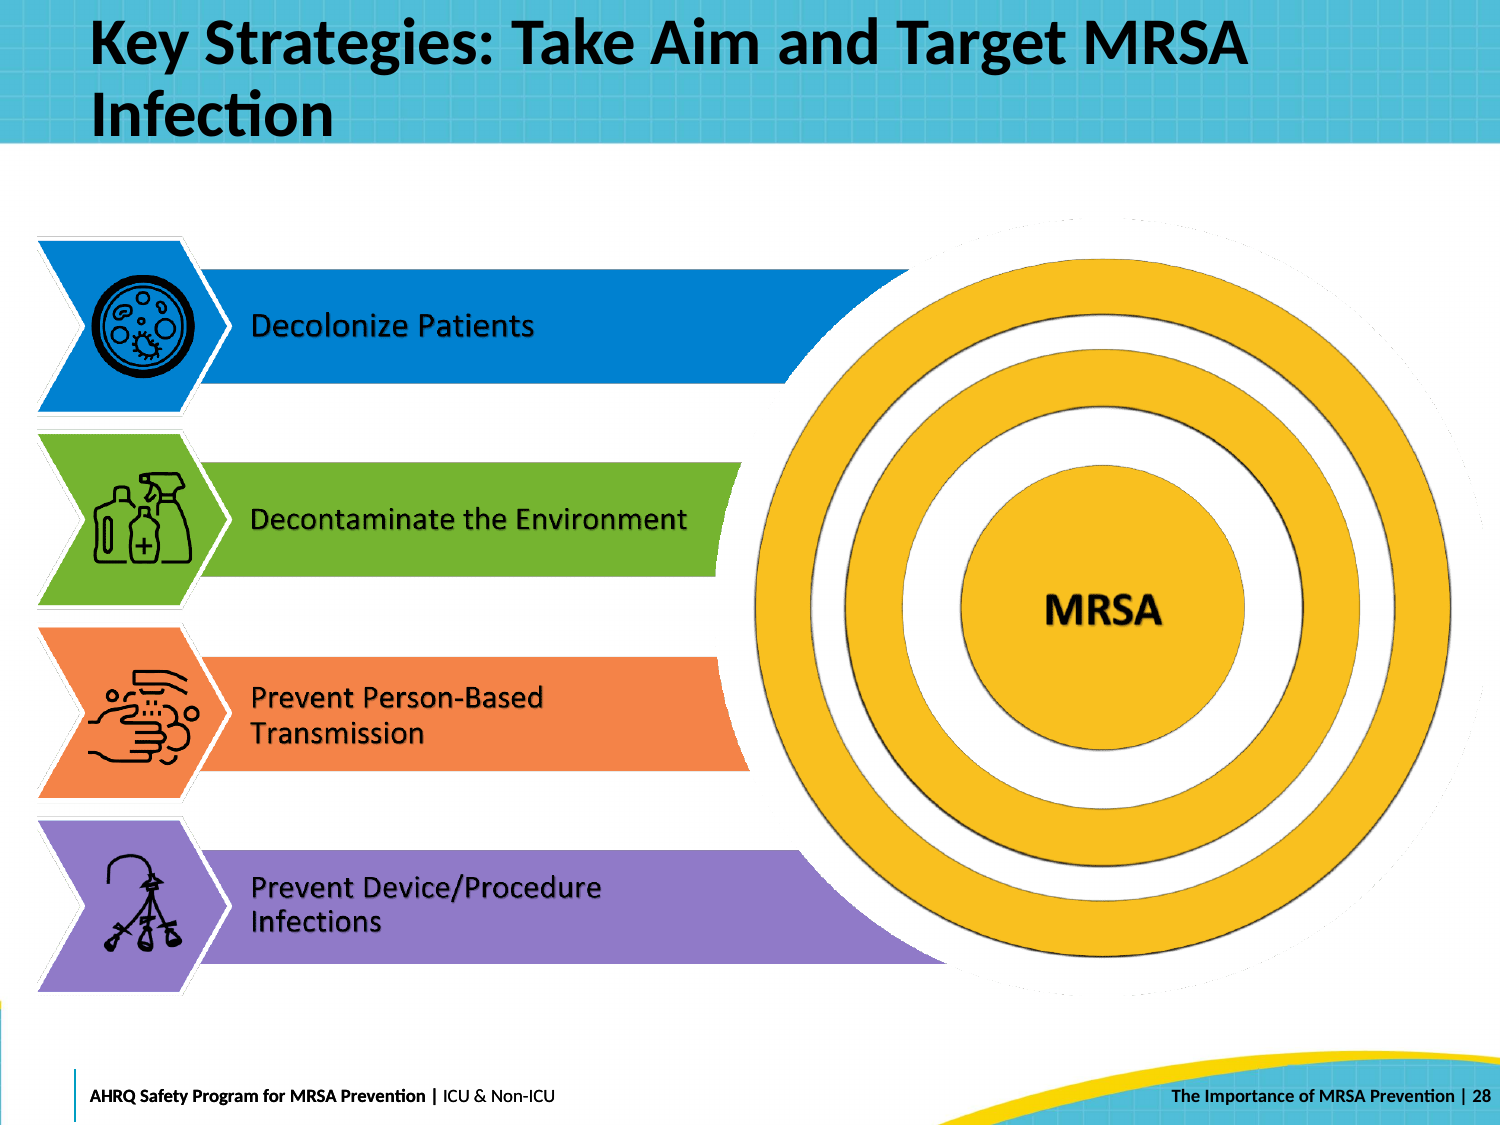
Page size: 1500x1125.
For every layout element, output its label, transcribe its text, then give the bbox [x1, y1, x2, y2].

title Key Strategies: Take Aim and Target MRSA Infection [75, 0, 1425, 150]
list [37, 218, 1483, 996]
picture [0, 0, 1500, 1125]
slide_number | 28 [1455, 1065, 1500, 1125]
